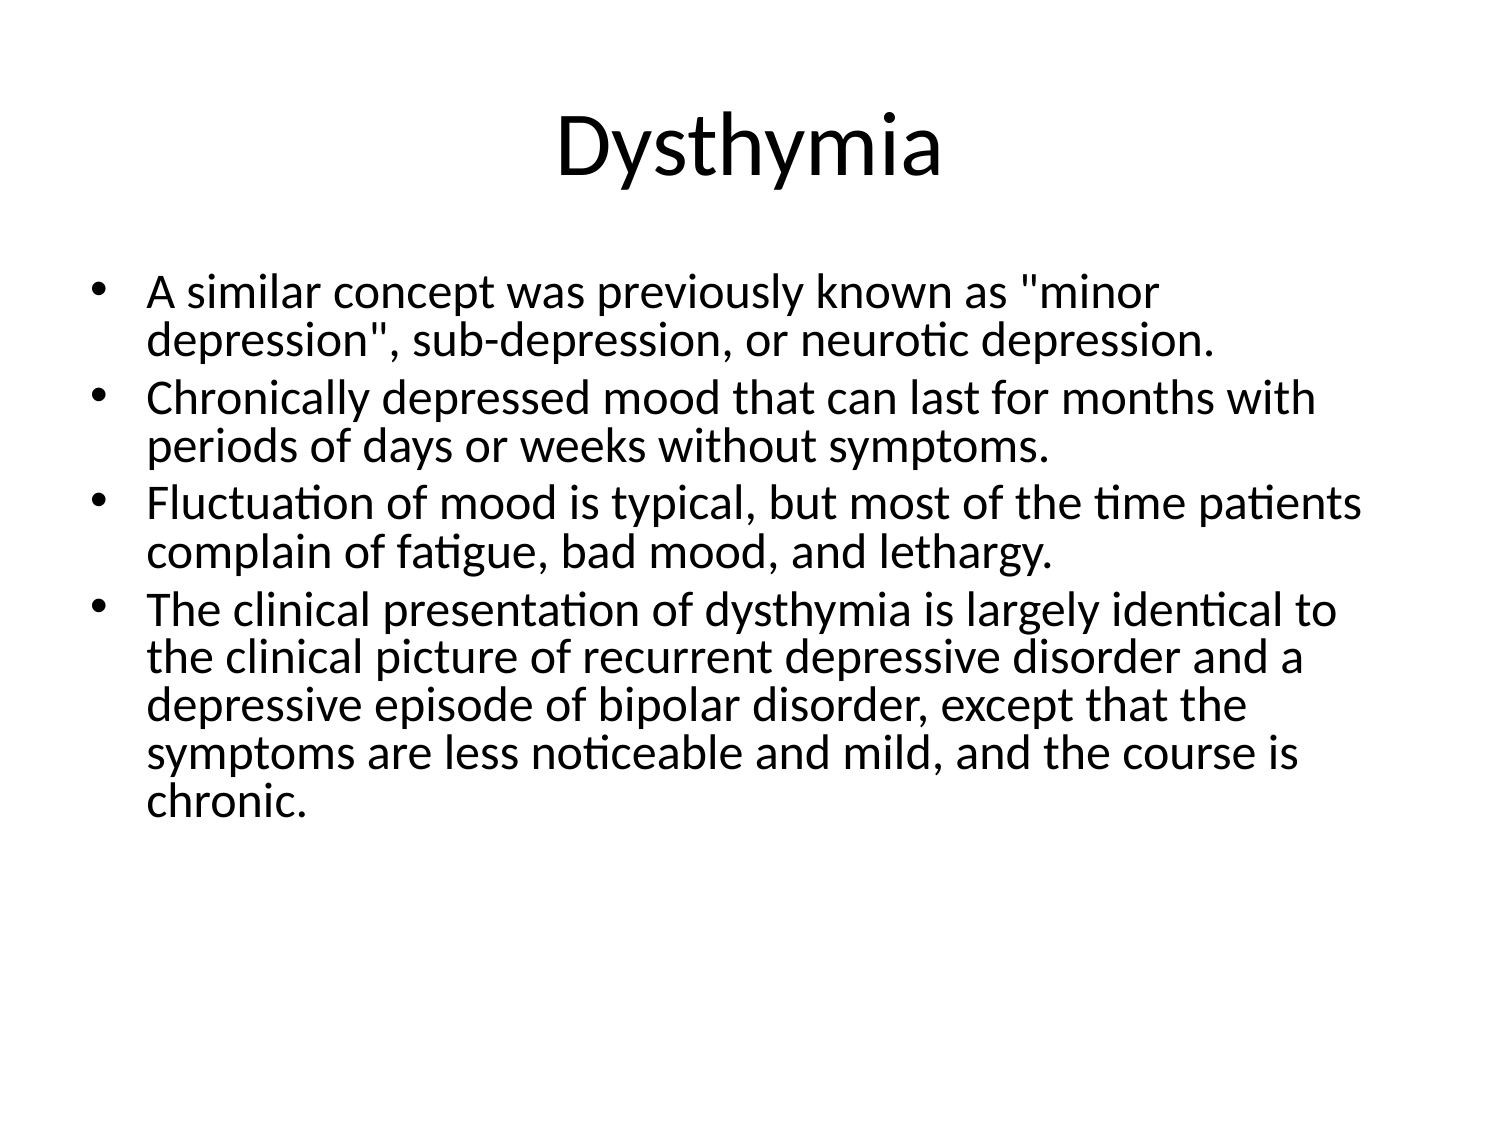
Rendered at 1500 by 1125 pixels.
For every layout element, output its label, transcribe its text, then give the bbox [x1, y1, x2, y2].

list A similar concept was previously known as "minor depression", sub-depression, or neurotic depression. Chronically depressed mood that can last for months with periods of days or weeks without symptoms. Fluctuation of mood is typical, but most of the time patients complain of fatigue, bad mood, and lethargy. The clinical presentation of dysthymia is largely identical to the clinical picture of recurrent depressive disorder and a depressive episode of bipolar disorder, except that the symptoms are less noticeable and mild, and the course is chronic. [74, 262, 1426, 1006]
title Dysthymia [74, 44, 1426, 233]
